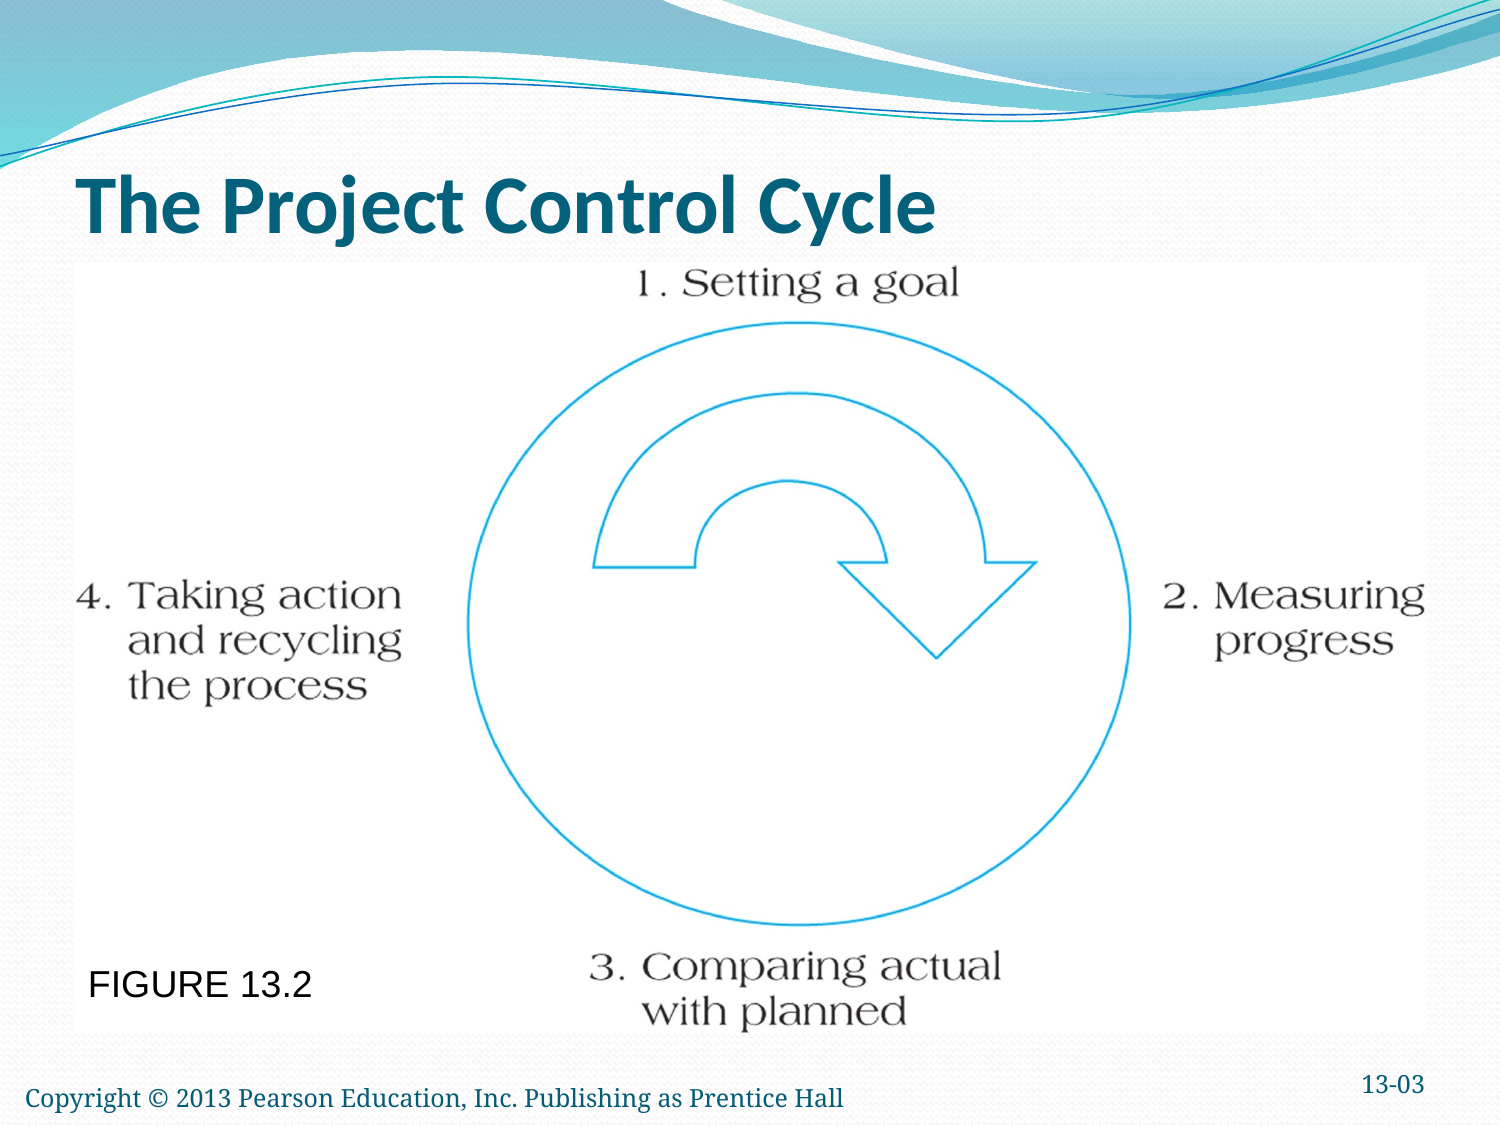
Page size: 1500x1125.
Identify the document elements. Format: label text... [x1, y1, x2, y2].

title The Project Control Cycle [74, 62, 1438, 251]
picture [74, 262, 1426, 1033]
table_cell 15 [1299, 1042, 1425, 1046]
slide_number 13-03 [1299, 1045, 1425, 1103]
text_box Copyright © 2013 Pearson Education, Inc. Publishing as Prentice Hall [24, 1074, 988, 1113]
